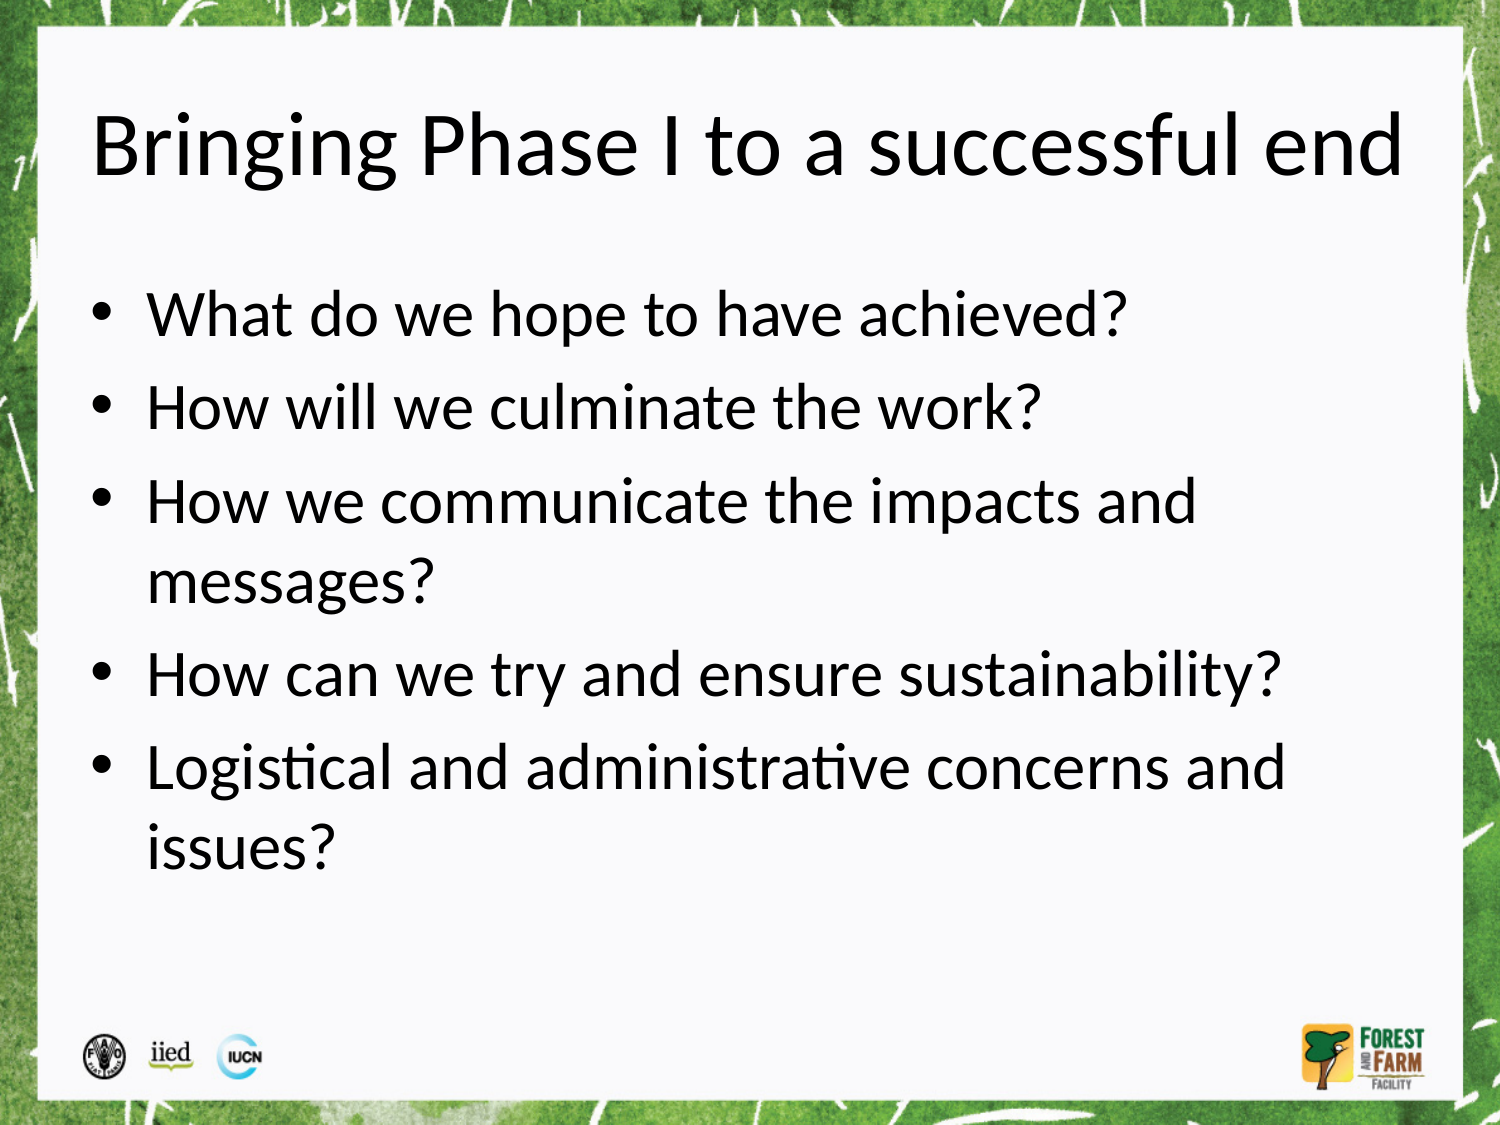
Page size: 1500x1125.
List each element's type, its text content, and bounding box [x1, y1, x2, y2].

list What do we hope to have achieved? How will we culminate the work? How we communicate the impacts and messages? How can we try and ensure sustainability? Logistical and administrative concerns and issues? [75, 262, 1425, 1005]
picture [0, 0, 1500, 1125]
title Bringing Phase I to a successful end [75, 45, 1425, 233]
